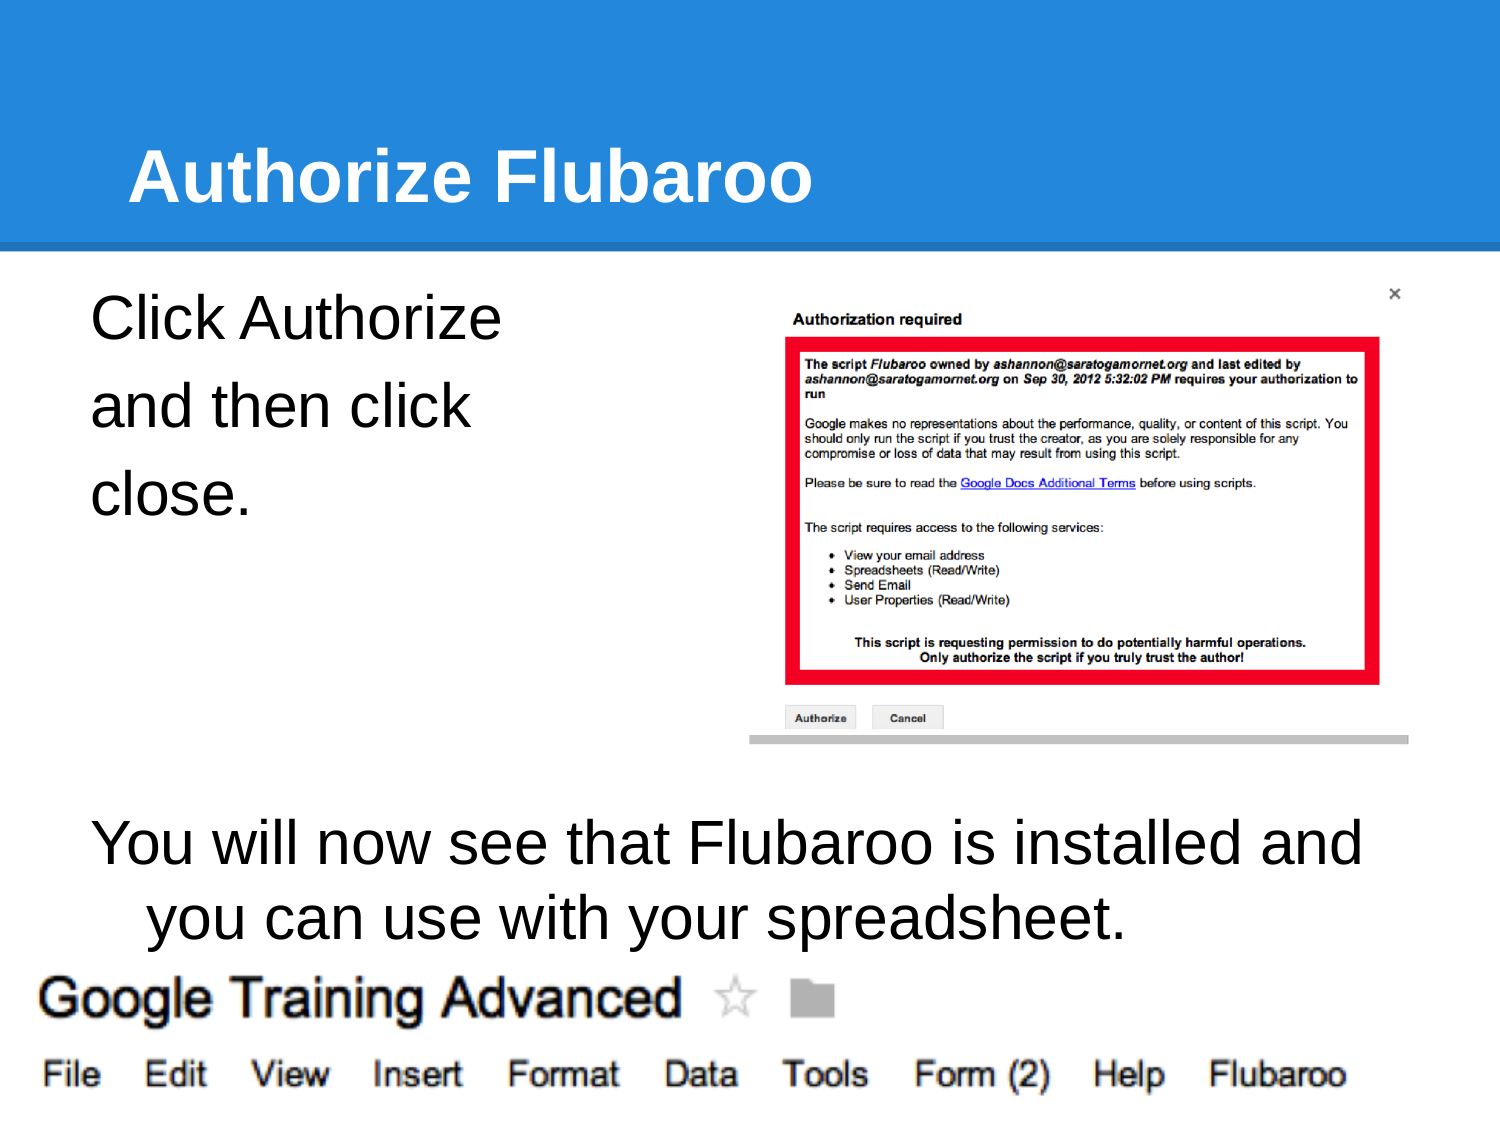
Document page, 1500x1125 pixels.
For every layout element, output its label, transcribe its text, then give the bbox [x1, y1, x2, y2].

title Authorize Flubaroo [75, 14, 1425, 233]
text_box [749, 277, 1412, 747]
list Click Authorize and then click close. You will now see that Flubaroo is installed and you can use with your spreadsheet. [75, 262, 1425, 954]
text_box [18, 954, 1426, 1110]
